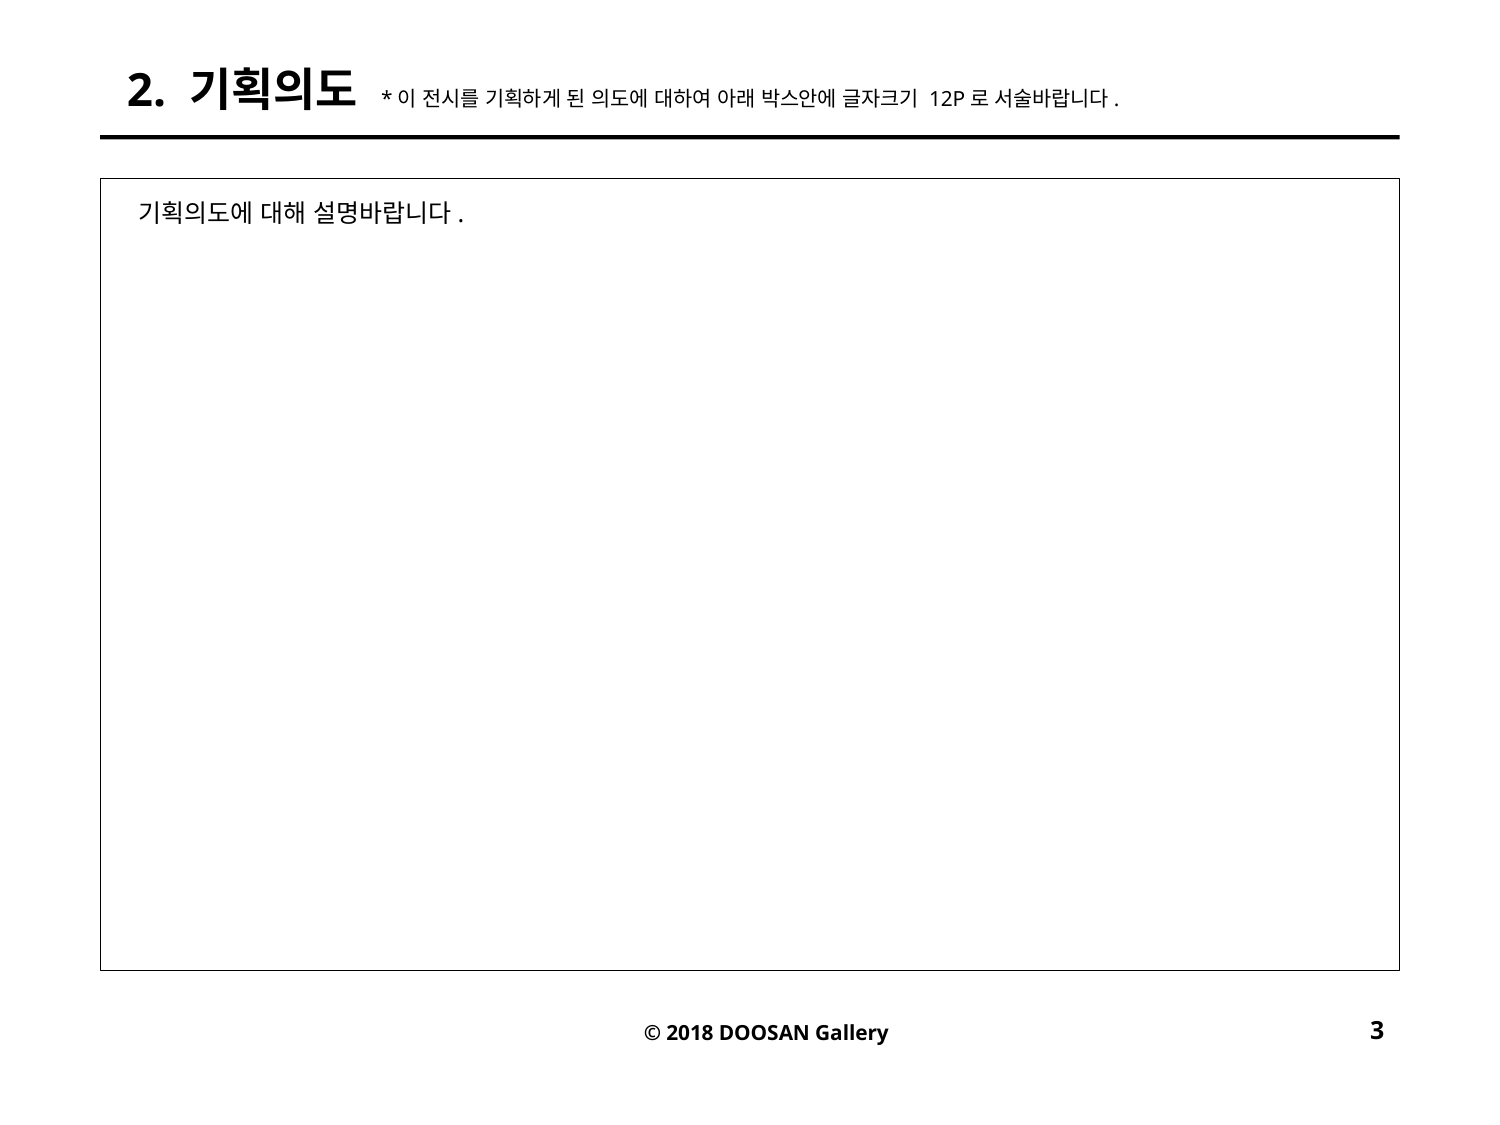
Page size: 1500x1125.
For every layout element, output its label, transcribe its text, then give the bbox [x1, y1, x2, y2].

text_box [100, 178, 1400, 971]
text_box 3 [1355, 1007, 1400, 1052]
text_box 기획의도에 대해 설명바랍니다. [123, 190, 697, 236]
text_box 2. 기획의도 *이 전시를 기획하게 된 의도에 대하여 아래 박스안에 글자크기 12P로 서술바랍니다. [112, 53, 1400, 124]
text_box © 2018 DOOSAN Gallery [561, 1012, 972, 1053]
